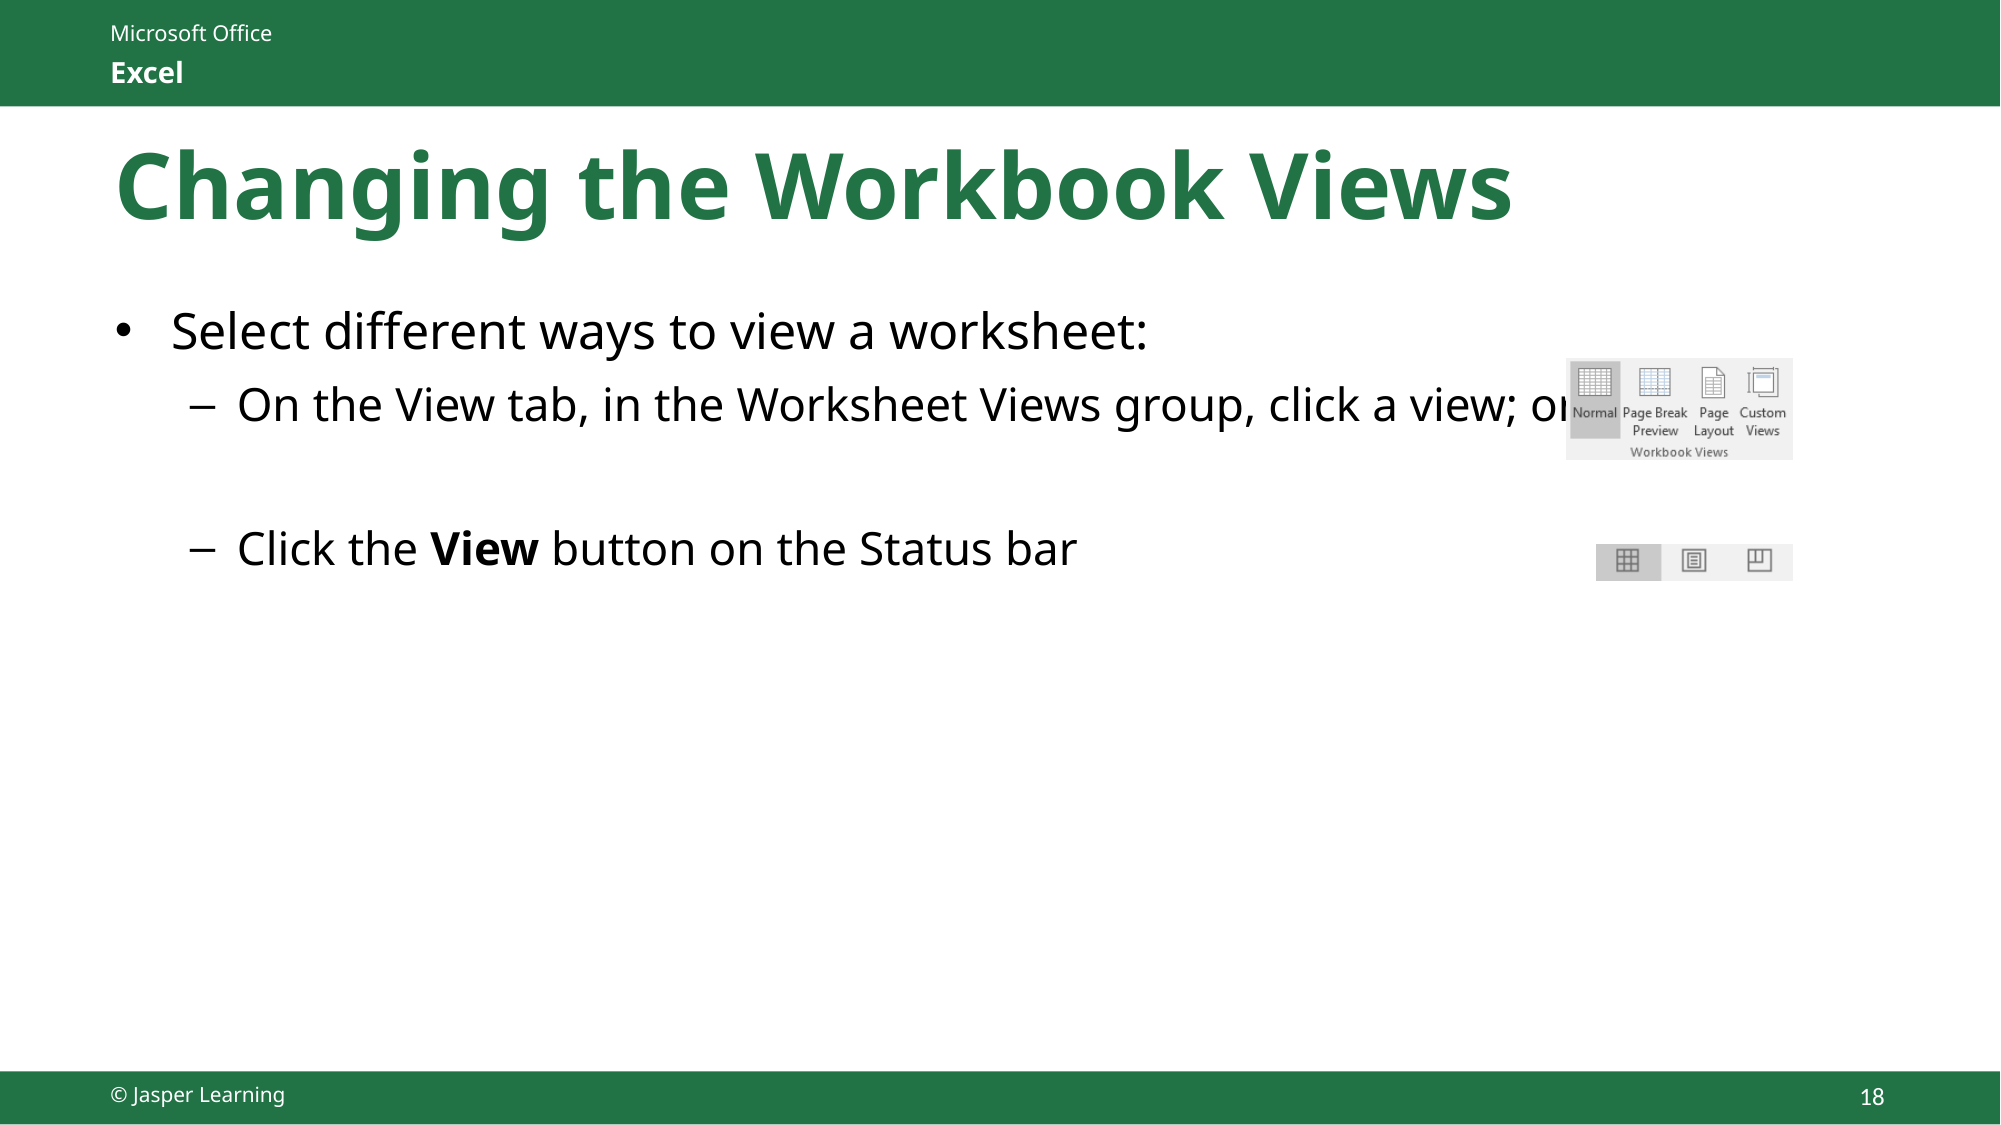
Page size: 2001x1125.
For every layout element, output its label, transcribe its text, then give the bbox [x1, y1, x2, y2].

picture [1566, 358, 1793, 460]
list Select different ways to view a worksheet: On the View tab, in the Worksheet Views group, click a view; or Click the View button on the Status bar​ ​ ​ [99, 283, 1900, 1026]
picture [1596, 544, 1793, 581]
text_box [980, 532, 1020, 592]
slide_number 18 [1433, 1065, 1900, 1125]
title Changing the Workbook Views [99, 118, 1866, 248]
footer © Jasper Learning [95, 1065, 729, 1125]
